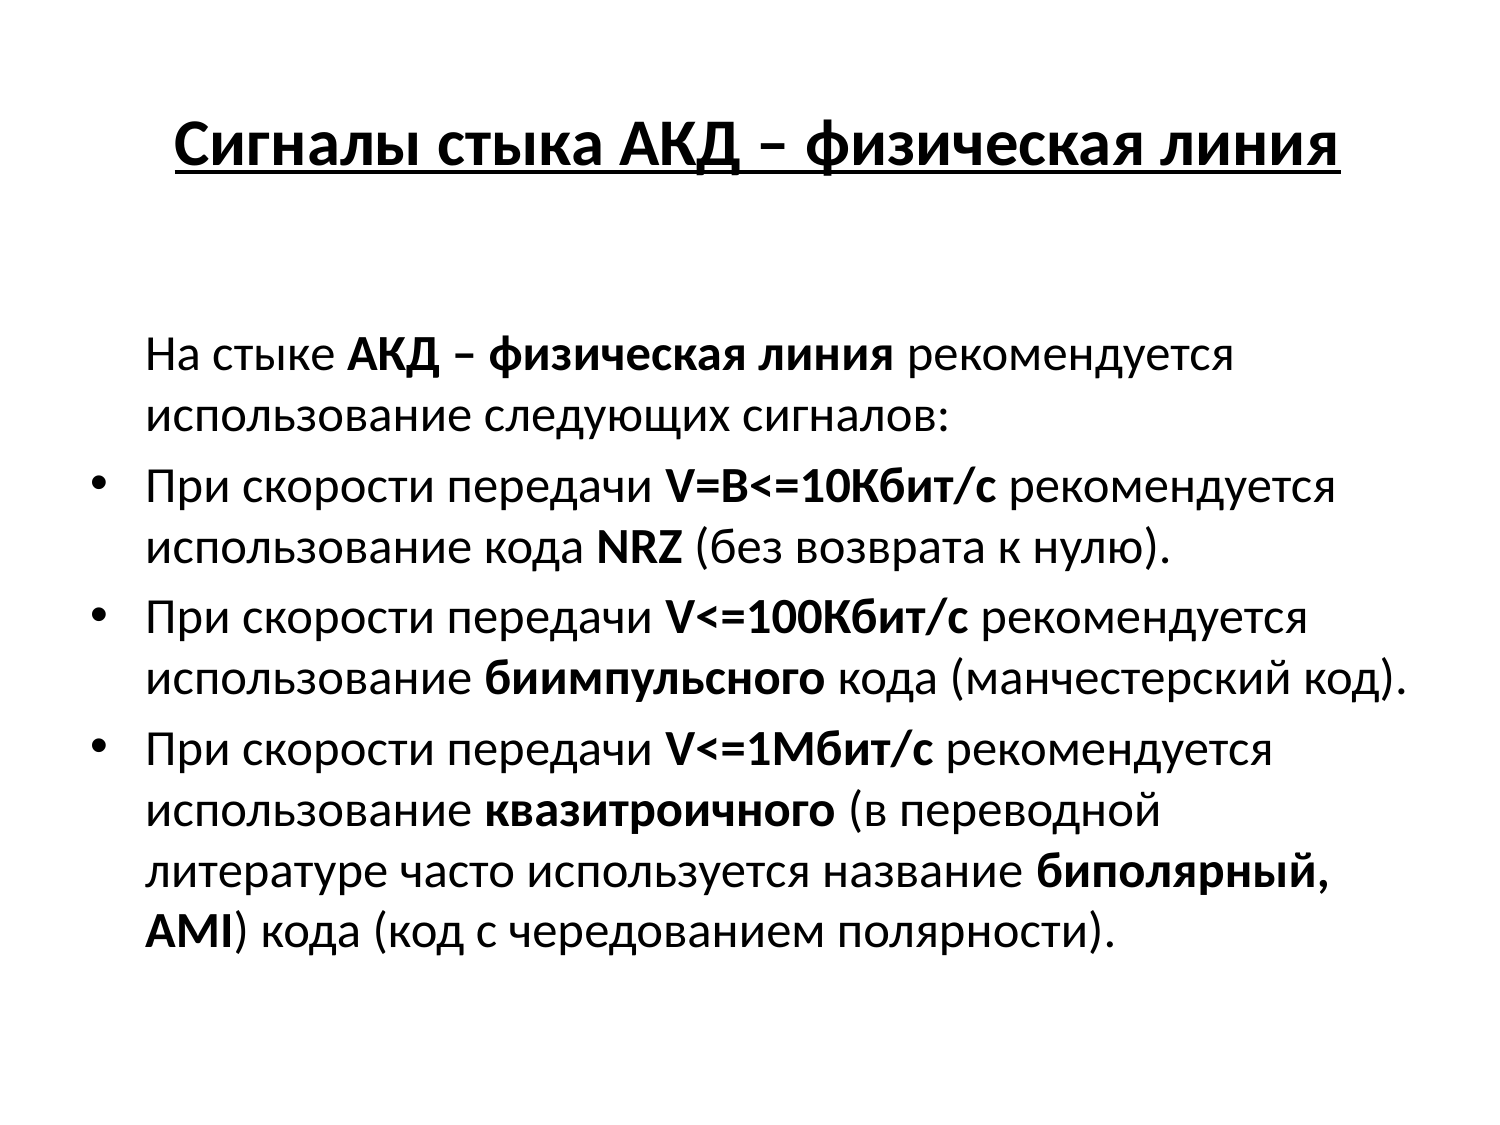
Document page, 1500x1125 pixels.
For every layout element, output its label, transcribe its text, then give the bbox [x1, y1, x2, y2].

list На стыке АКД – физическая линия рекомендуется использование следующих сигналов: При скорости передачи V=B<=10Кбит/с рекомендуется использование кода NRZ (без возврата к нулю). При скорости передачи V<=100Кбит/с рекомендуется использование биимпульсного кода (манчестерский код). При скорости передачи V<=1Мбит/с рекомендуется использование квазитроичного (в переводной литературе часто используется название биполярный, AMI) кода (код с чередованием полярности). [75, 312, 1425, 1005]
title Сигналы стыка АКД – физическая линия [75, 45, 1425, 233]
